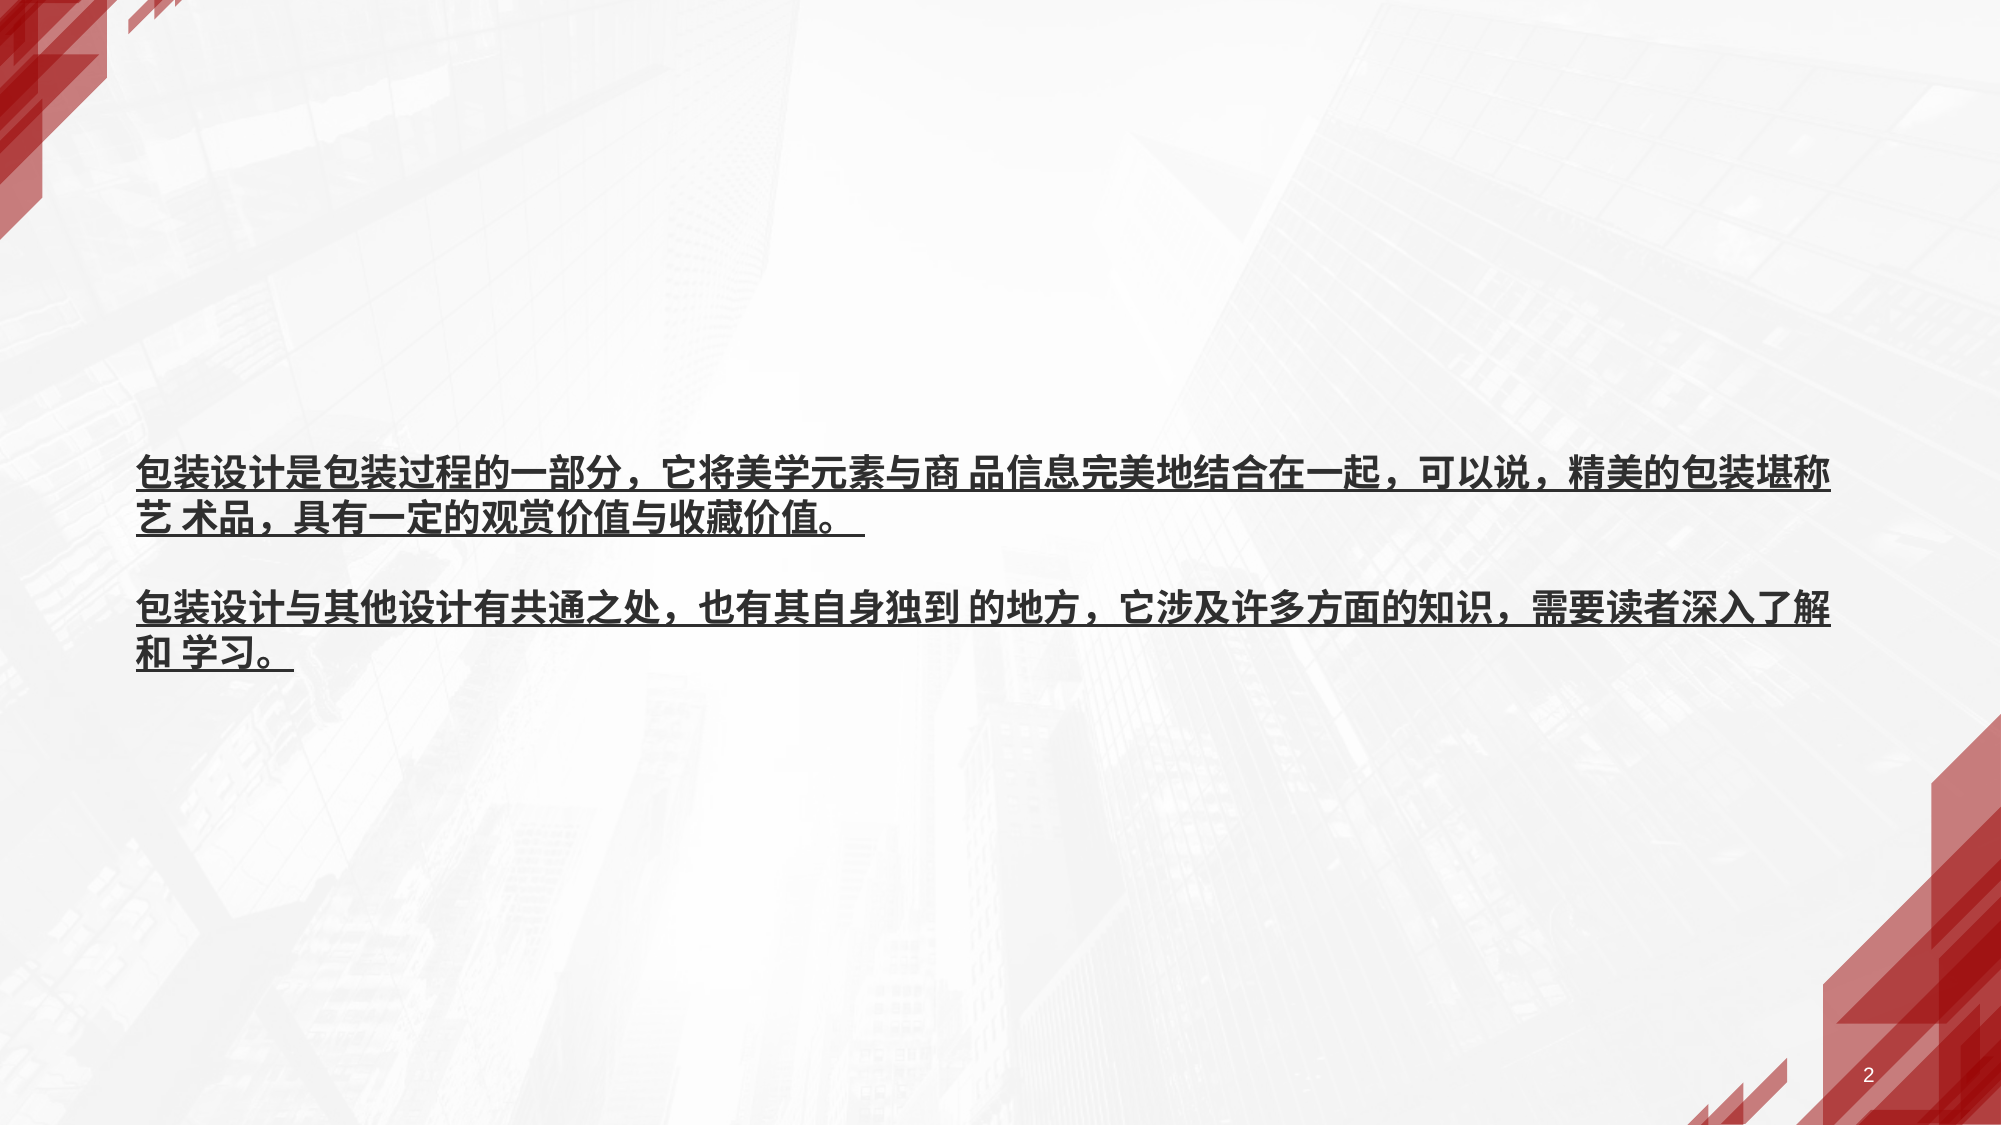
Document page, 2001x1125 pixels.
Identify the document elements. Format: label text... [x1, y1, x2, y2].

text_box 包装设计是包装过程的一部分，它将美学元素与商 品信息完美地结合在一起，可以说，精美的包装堪称艺 术品，具有一定的观赏价值与收藏价值。 包装设计与其他设计有共通之处，也有其自身独到 的地方，它涉及许多方面的知识，需要读者深入了解和 学习。 [120, 441, 1880, 681]
slide_number 2 [1452, 1056, 1890, 1092]
